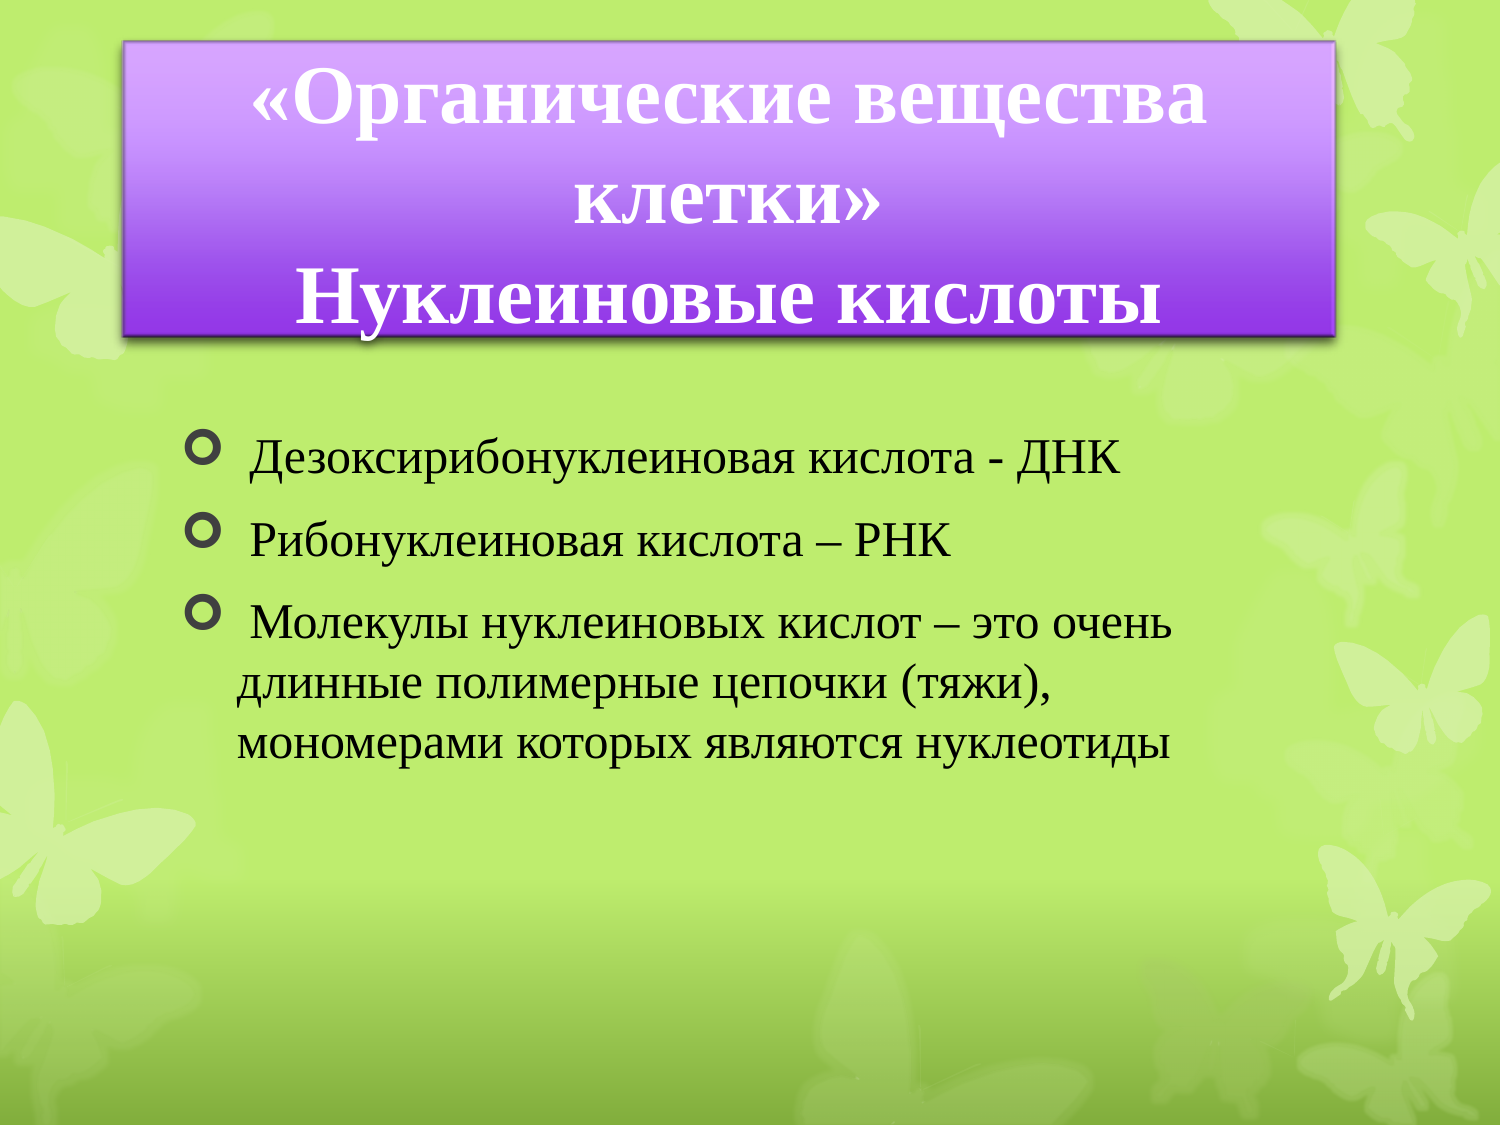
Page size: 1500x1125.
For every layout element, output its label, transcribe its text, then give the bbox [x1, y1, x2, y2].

list Дезоксирибонуклеиновая кислота - ДНК Рибонуклеиновая кислота – РНК Молекулы нуклеиновых кислот – это очень длинные полимерные цепочки (тяжи), мономерами которых являются нуклеотиды [165, 372, 1335, 962]
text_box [105, 3, 1352, 364]
